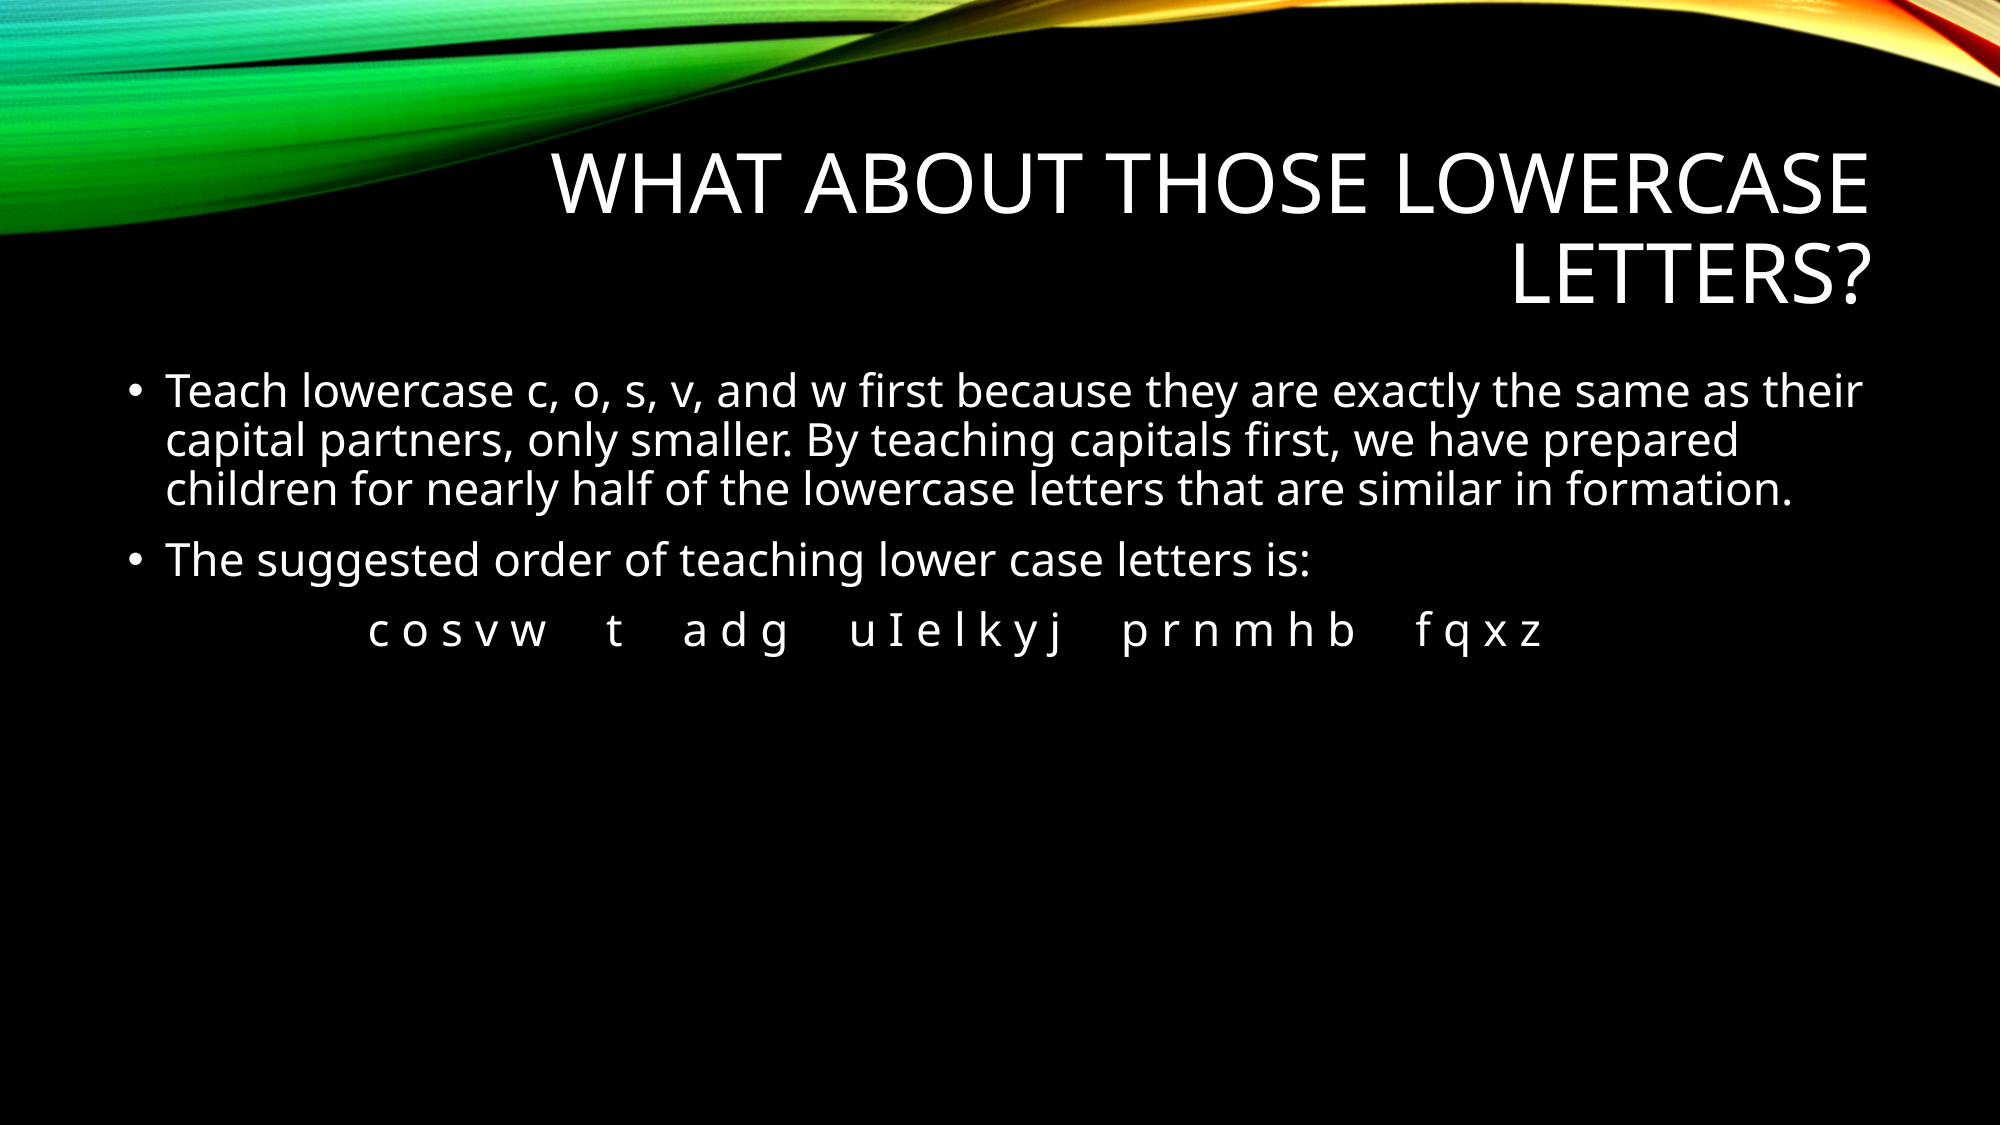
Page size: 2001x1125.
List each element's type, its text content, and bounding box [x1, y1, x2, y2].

list Teach lowercase c, o, s, v, and w first because they are exactly the same as their capital partners, only smaller. By teaching capitals first, we have prepared children for nearly half of the lowercase letters that are similar in formation. The suggested order of teaching lower case letters is: c o s v w t a d g u I e l k y j p r n m h b f q x z [112, 360, 1888, 1021]
picture [0, 0, 2000, 237]
title What about those lowercase letters? [474, 125, 1888, 338]
